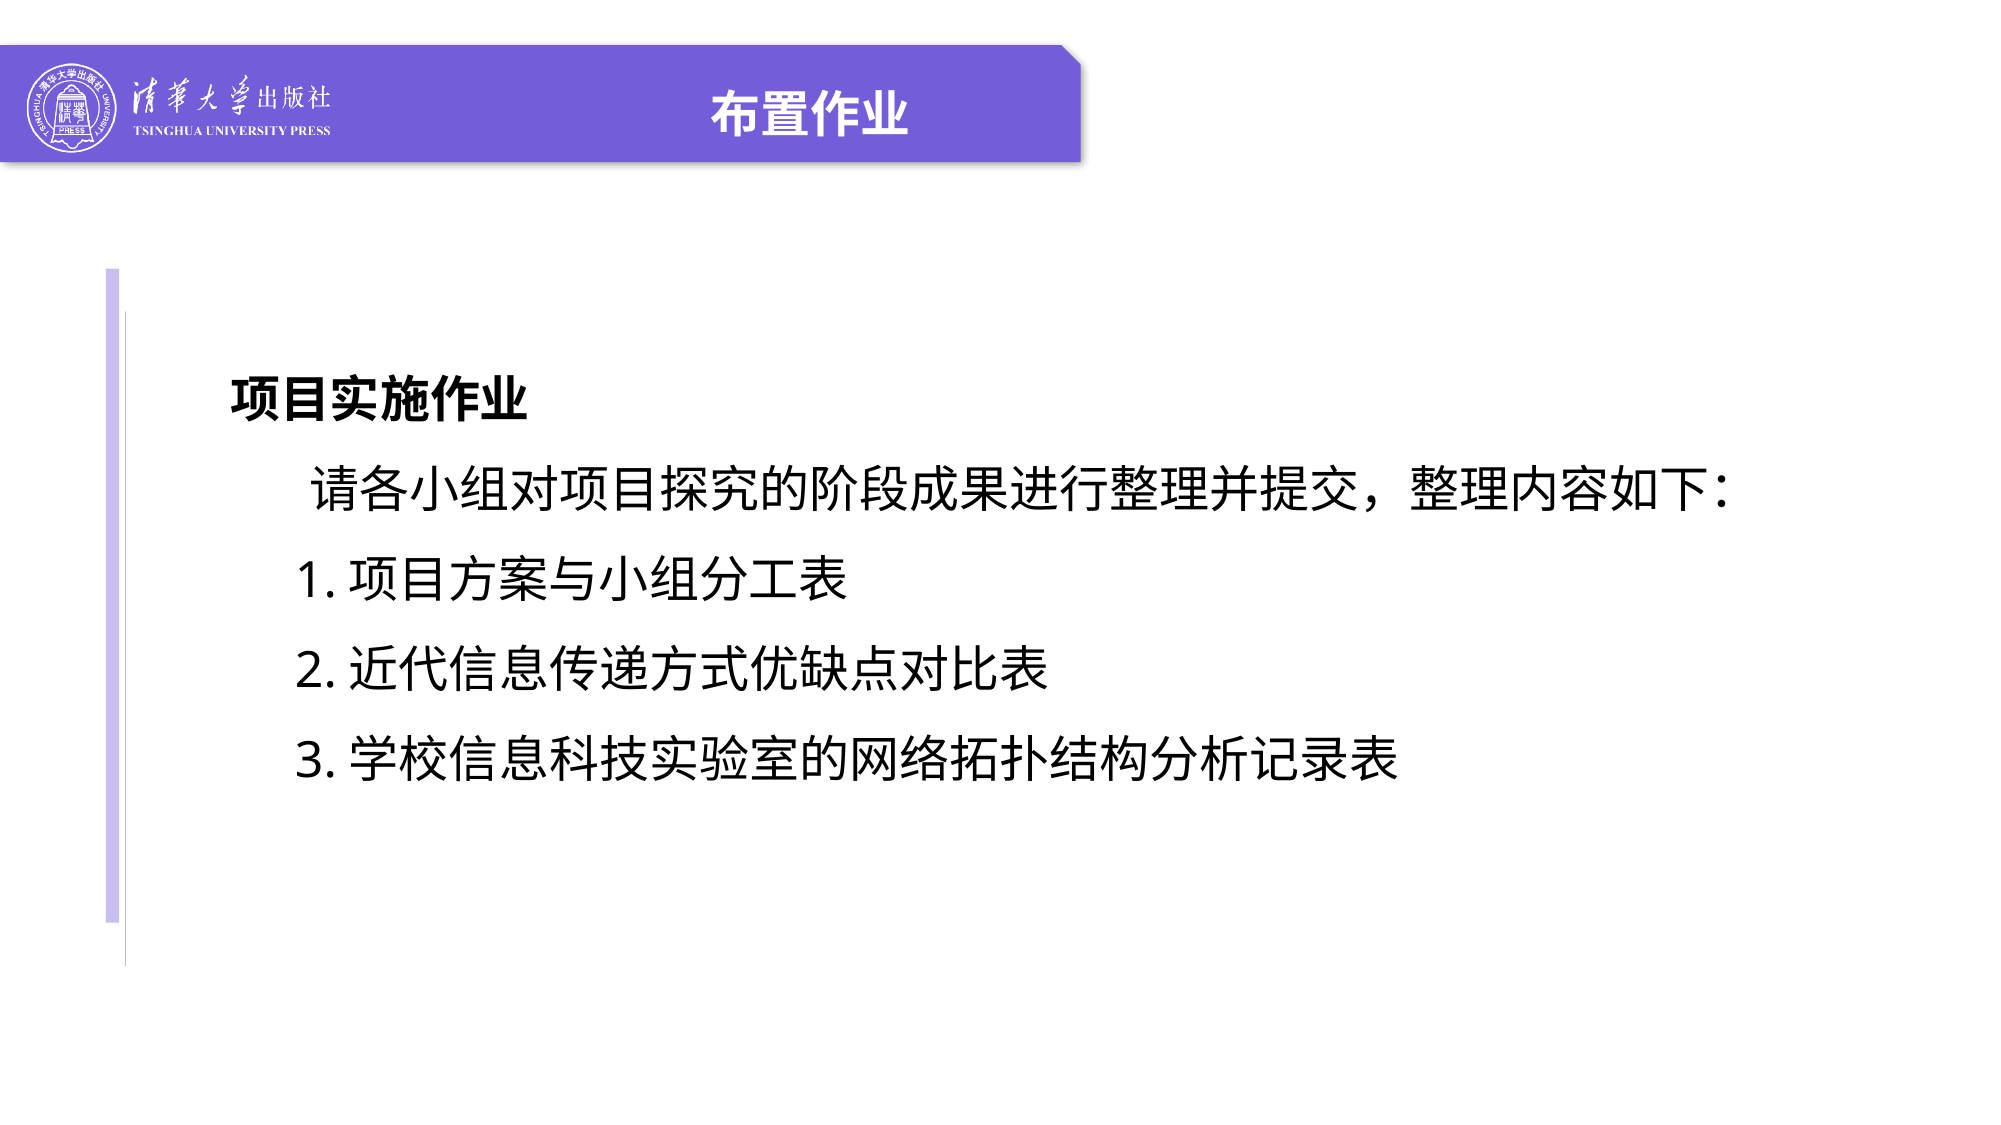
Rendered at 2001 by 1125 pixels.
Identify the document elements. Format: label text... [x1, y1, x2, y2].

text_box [0, 44, 1081, 163]
text_box 项目实施作业 请各小组对项目探究的阶段成果进行整理并提交，整理内容如下： 1.项目方案与小组分工表 2.近代信息传递方式优缺点对比表 3.学校信息科技实验室的网络拓扑结构分析记录表 [215, 330, 1902, 795]
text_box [105, 268, 125, 966]
picture [24, 63, 332, 154]
